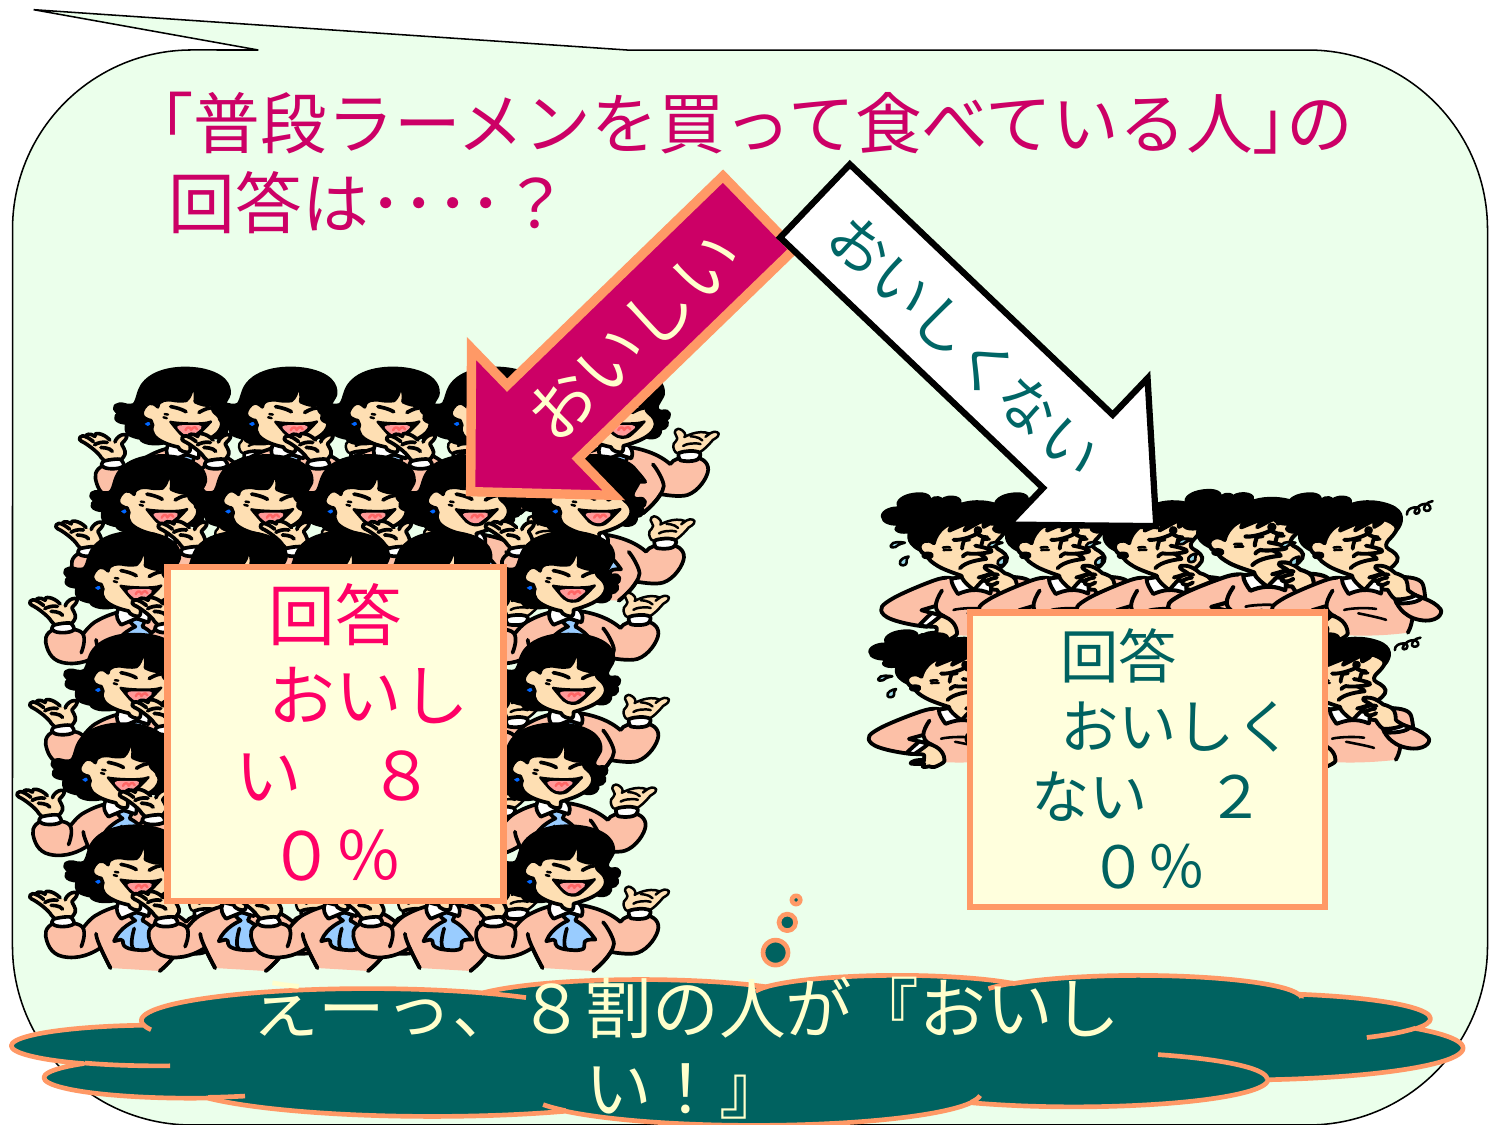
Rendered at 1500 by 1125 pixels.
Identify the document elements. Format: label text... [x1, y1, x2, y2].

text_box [12, 249, 816, 974]
text_box えーっ、８割の人が『おいしい！』 [11, 975, 1464, 1125]
text_box [818, 250, 1488, 1042]
text_box [15, 981, 563, 1034]
text_box [33, 9, 1398, 74]
text_box [54, 1061, 76, 1068]
text_box [718, 981, 789, 986]
text_box ｢普段ラーメンを買って食べている人｣の 回答は････？ [87, 74, 1500, 250]
text_box [89, 1093, 687, 1125]
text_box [749, 262, 1447, 845]
text_box [12, 83, 87, 249]
text_box [821, 1061, 1446, 1125]
